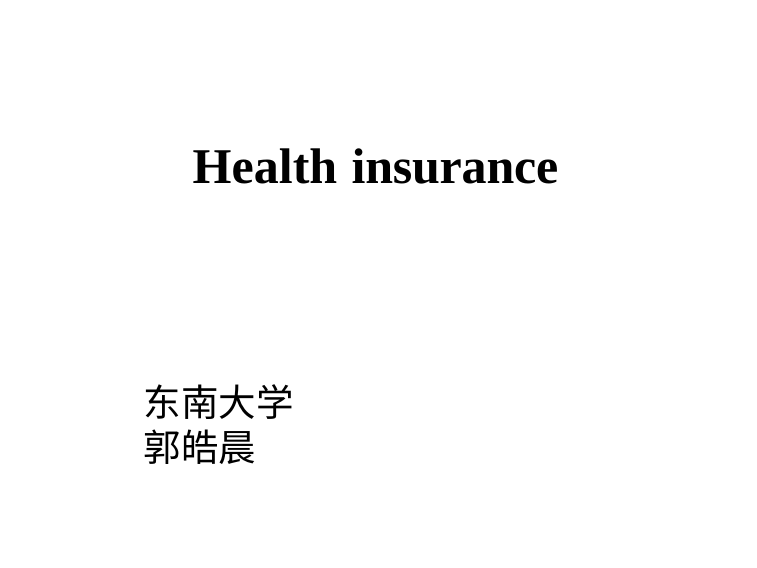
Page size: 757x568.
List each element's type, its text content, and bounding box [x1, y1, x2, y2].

text_box 东南大学 郭皓晨 [129, 371, 309, 476]
title Health insurance [190, 121, 580, 229]
